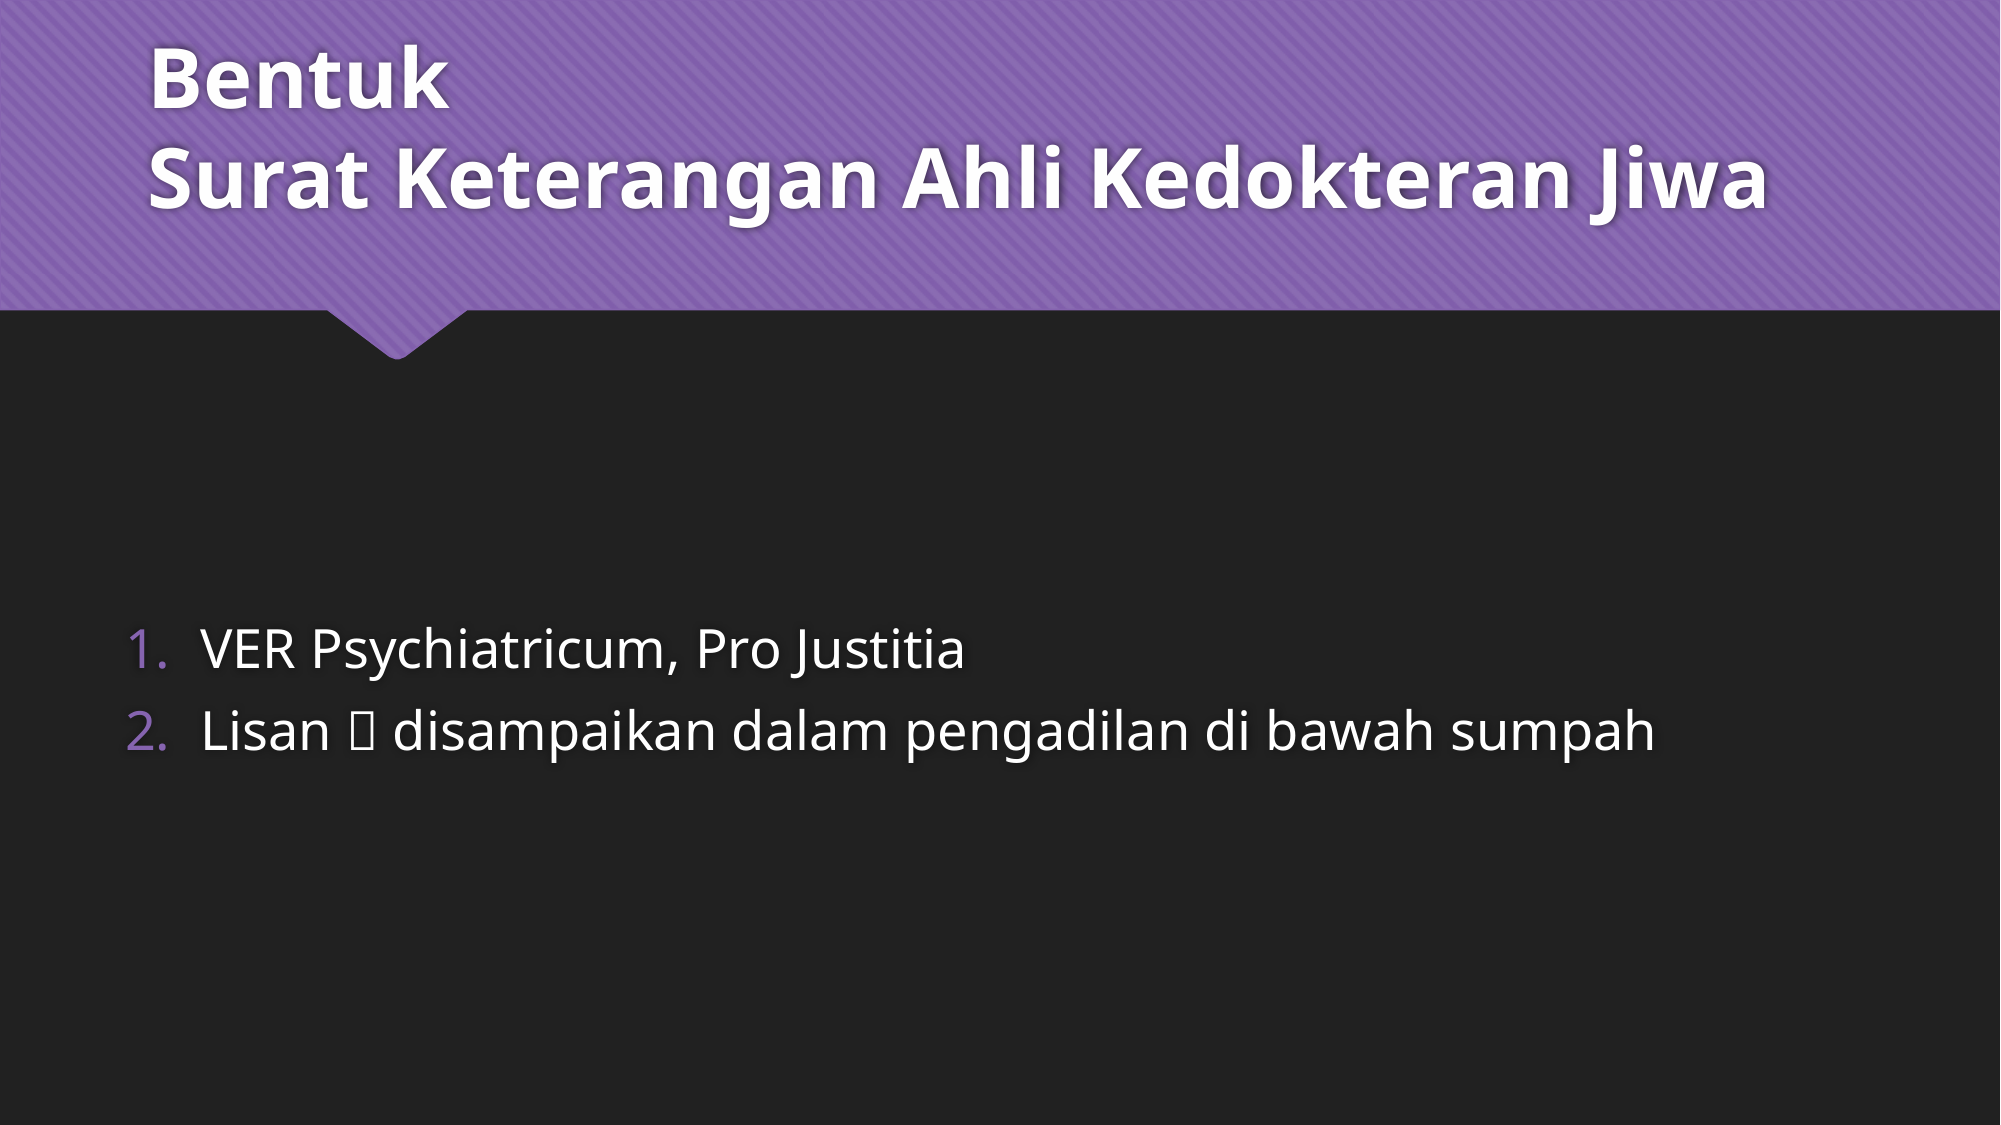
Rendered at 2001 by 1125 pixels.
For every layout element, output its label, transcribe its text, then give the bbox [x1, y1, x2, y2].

title Bentuk Surat Keterangan Ahli Kedokteran Jiwa [132, 73, 1868, 233]
list VER Psychiatricum, Pro Justitia Lisan  disampaikan dalam pengadilan di bawah sumpah [110, 347, 1935, 1038]
